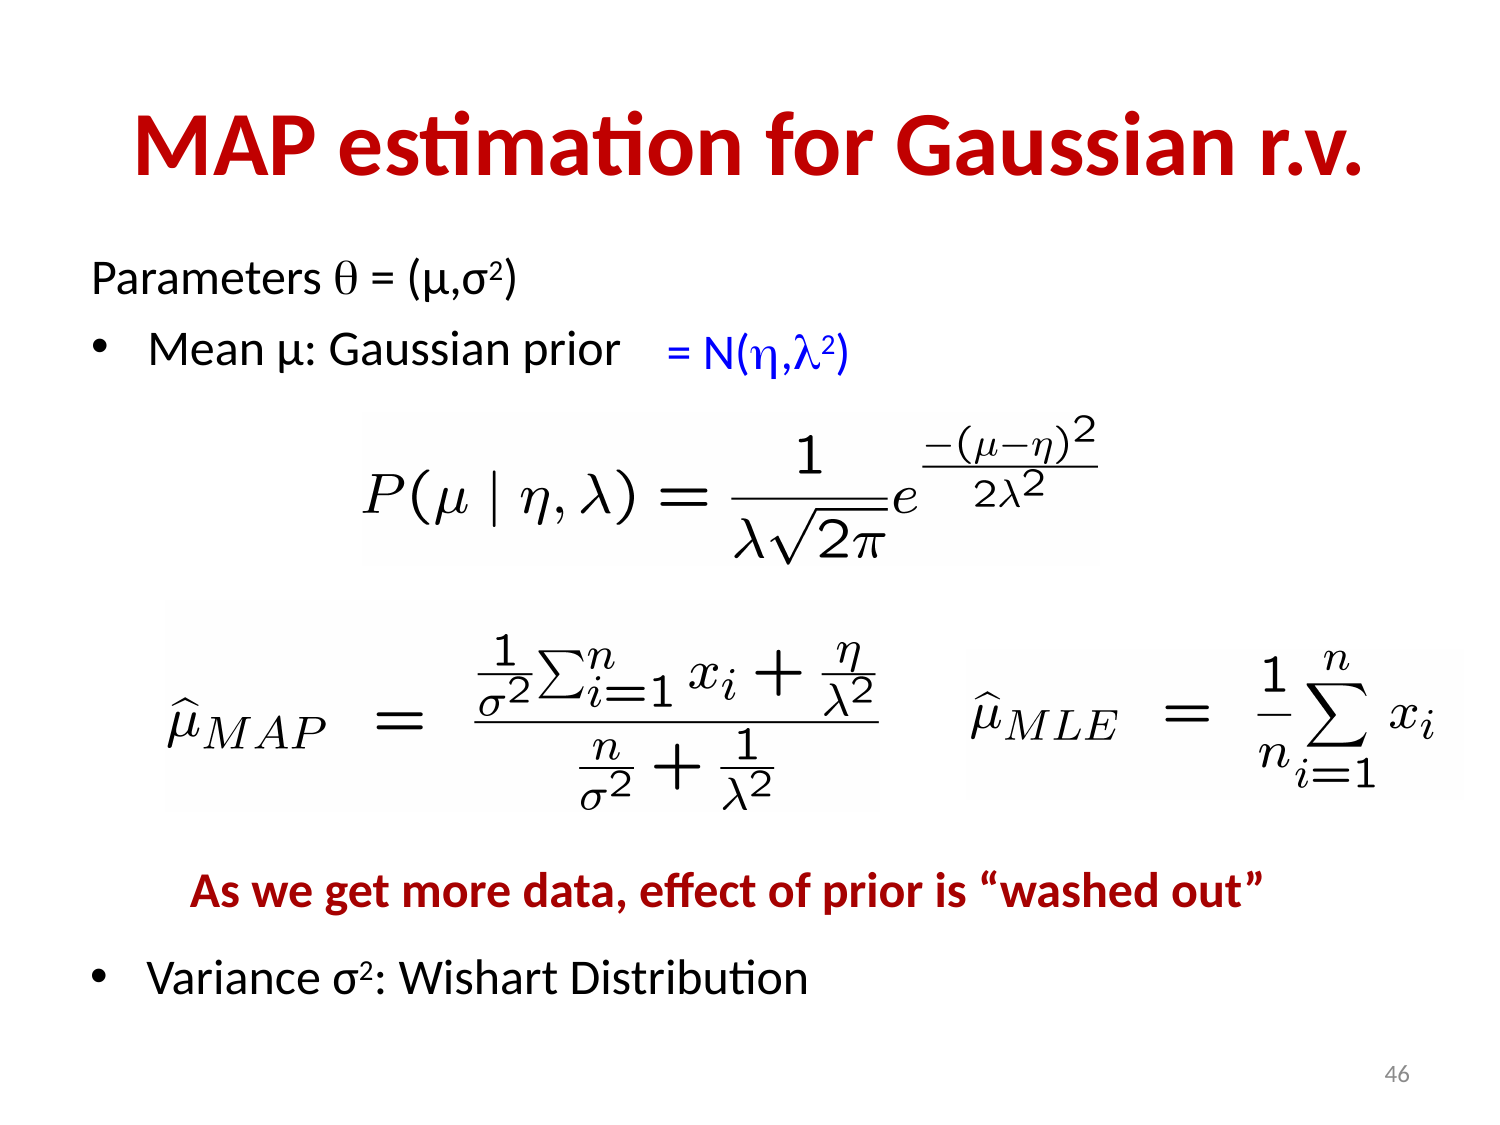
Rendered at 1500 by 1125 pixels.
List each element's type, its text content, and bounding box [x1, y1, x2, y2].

picture [362, 412, 1101, 566]
text_box = N(h,l2) [651, 311, 866, 387]
picture [149, 599, 880, 812]
title MAP estimation for Gaussian r.v. [75, 45, 1425, 233]
text_box Parameters  = (μ,σ2) Mean μ: Gaussian prior Variance σ2: Wishart Distribution [74, 237, 1425, 1100]
picture [962, 649, 1464, 801]
text_box As we get more data, effect of prior is “washed out” [175, 849, 1282, 925]
slide_number 46 [1074, 1042, 1425, 1103]
